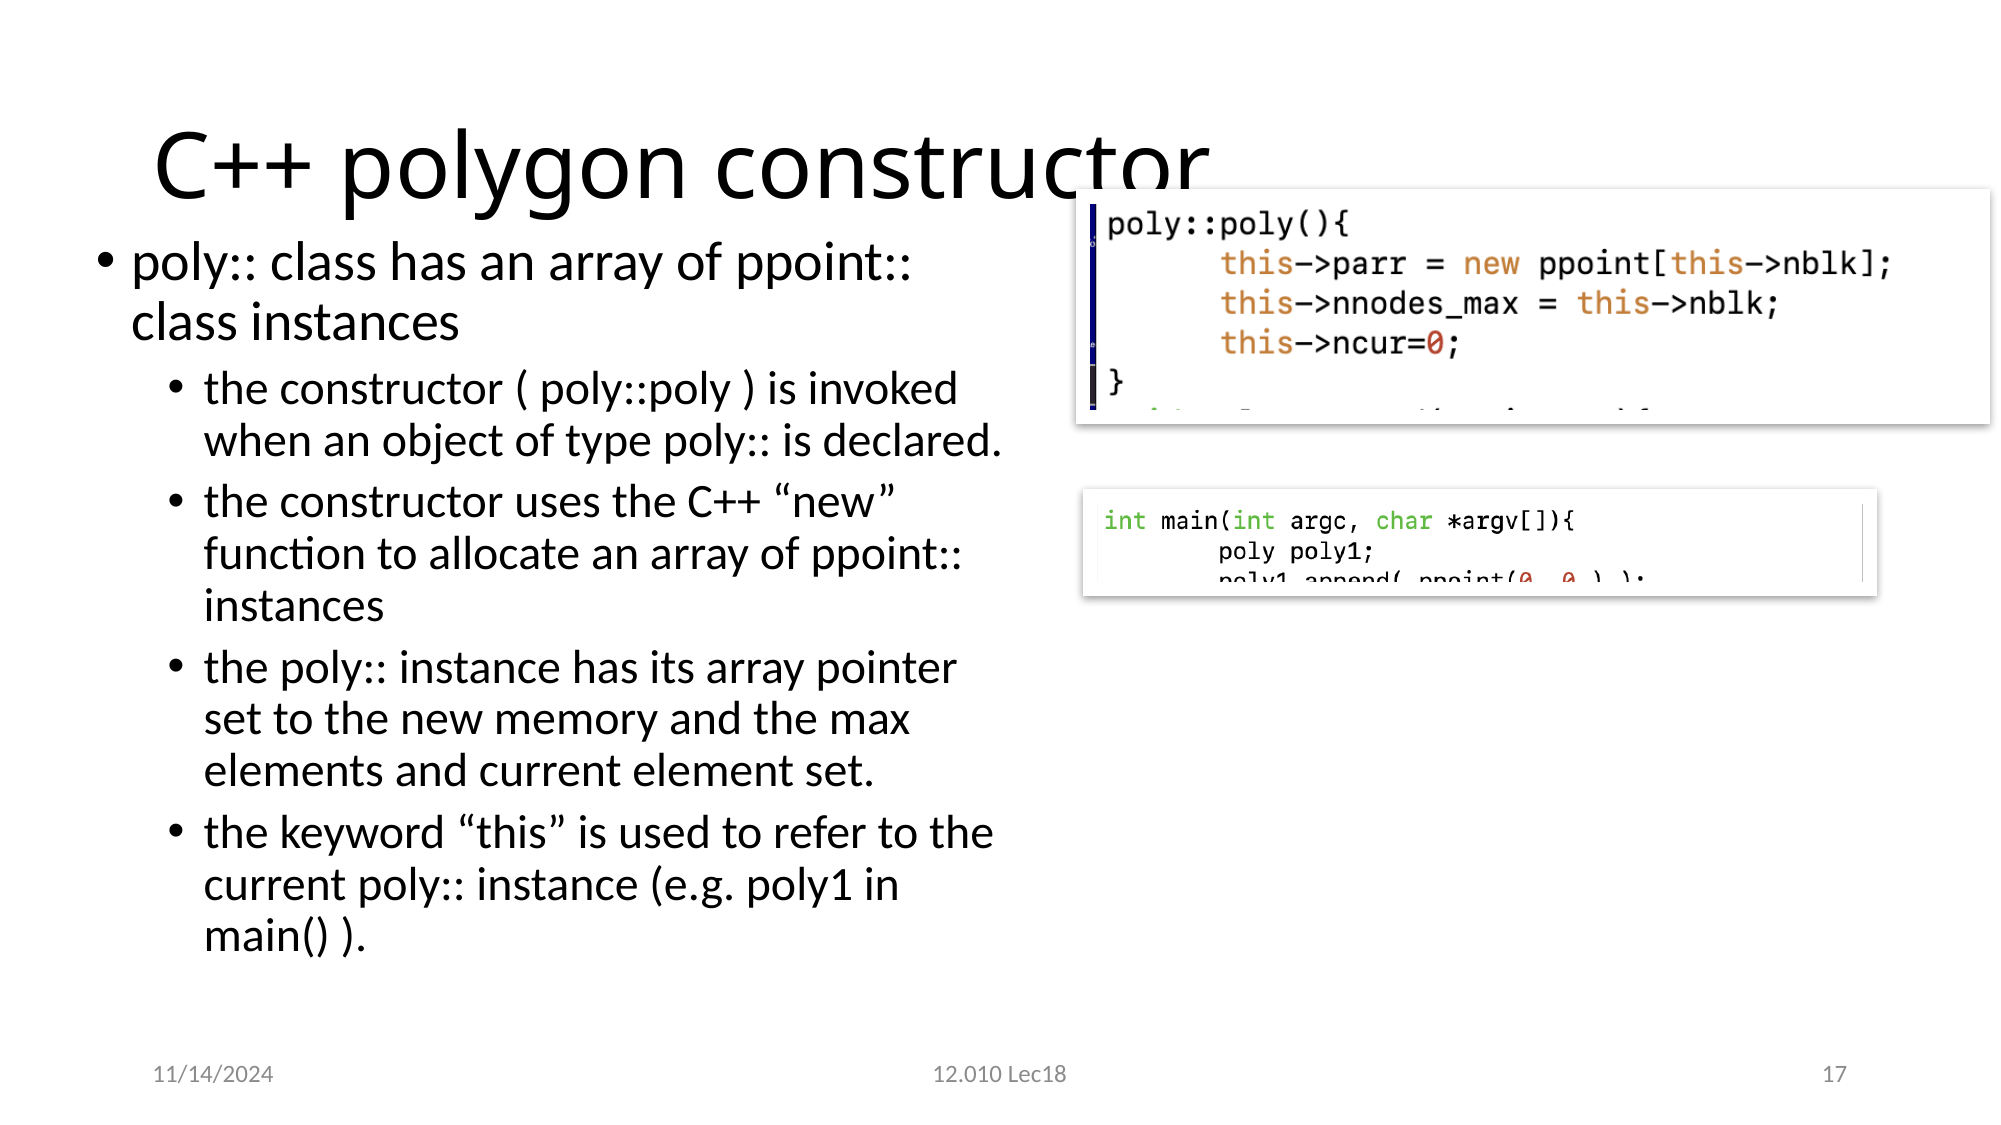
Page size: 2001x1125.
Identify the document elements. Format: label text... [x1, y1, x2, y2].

footer 12.010 Lec18 [662, 1042, 1338, 1103]
picture [1090, 203, 1976, 410]
picture [1097, 503, 1863, 582]
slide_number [137, 1042, 588, 1103]
list poly:: class has an array of ppoint:: class instances the constructor ( poly::poly ) is invoked when an object of type poly:: is declared. the constructor uses the C++ “new” function to allocate an array of ppoint:: instances the poly:: instance has its array pointer set to the new memory and the max elements and current element set. the keyword “this” is used to refer to the current poly:: instance (e.g. poly1 in main() ). [80, 224, 1020, 1010]
title C++ polygon constructor [137, 59, 1863, 278]
slide_number 17 [1412, 1042, 1863, 1103]
